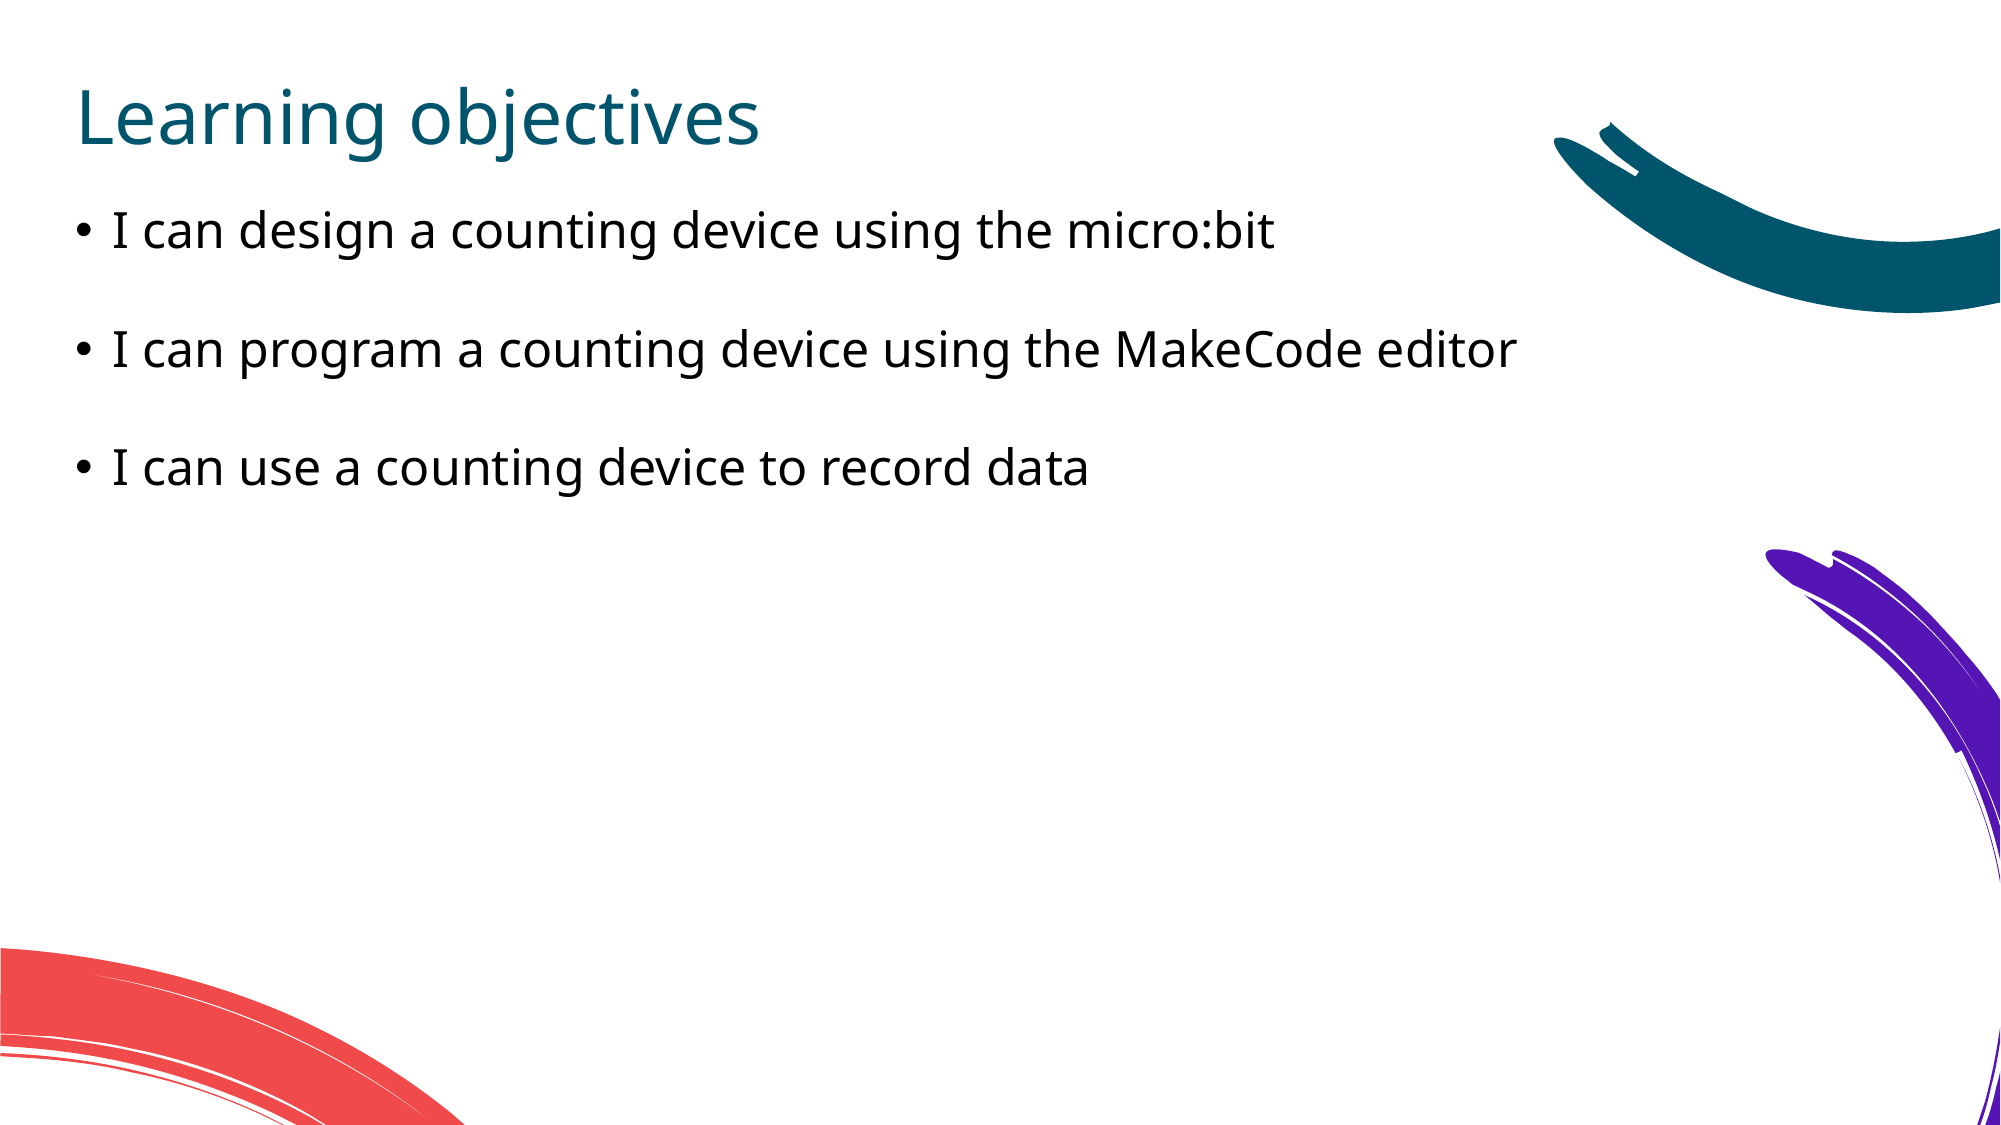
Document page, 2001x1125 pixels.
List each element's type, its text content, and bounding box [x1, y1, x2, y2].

title Learning objectives [55, 50, 1828, 175]
list I can design a counting device using the micro:bit I can program a counting device using the MakeCode editor I can use a counting device to record data [55, 175, 1828, 1002]
